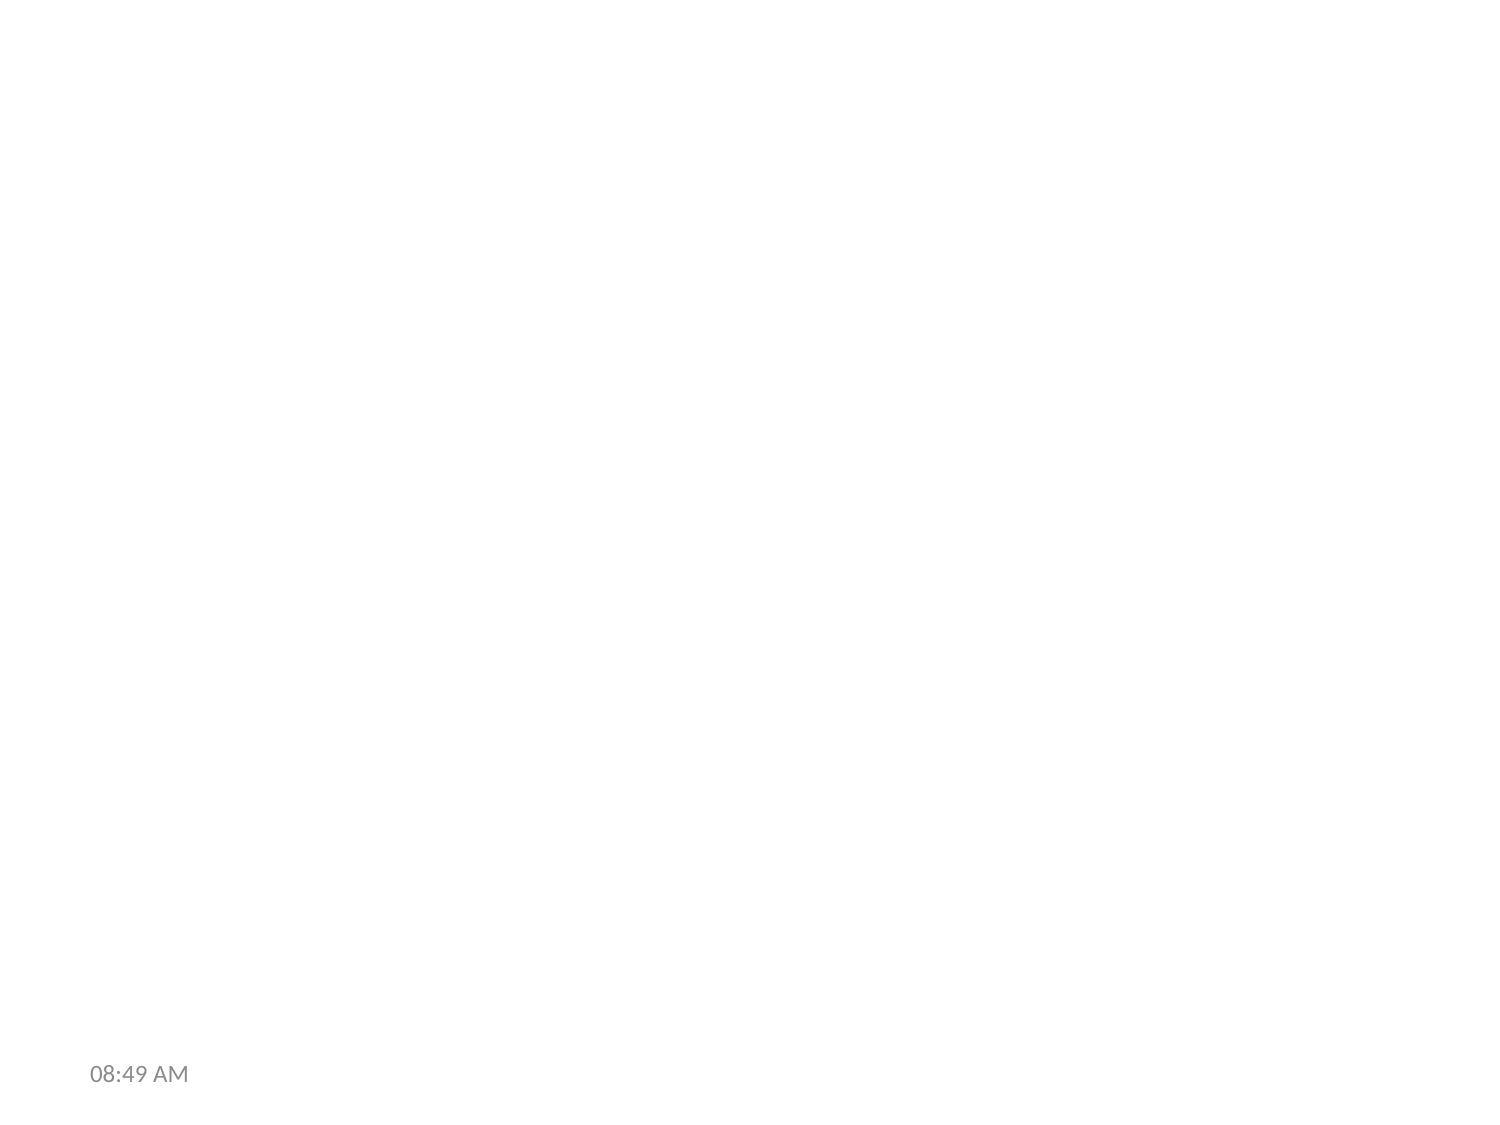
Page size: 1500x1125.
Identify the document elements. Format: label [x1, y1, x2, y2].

slide_number [75, 1042, 425, 1103]
